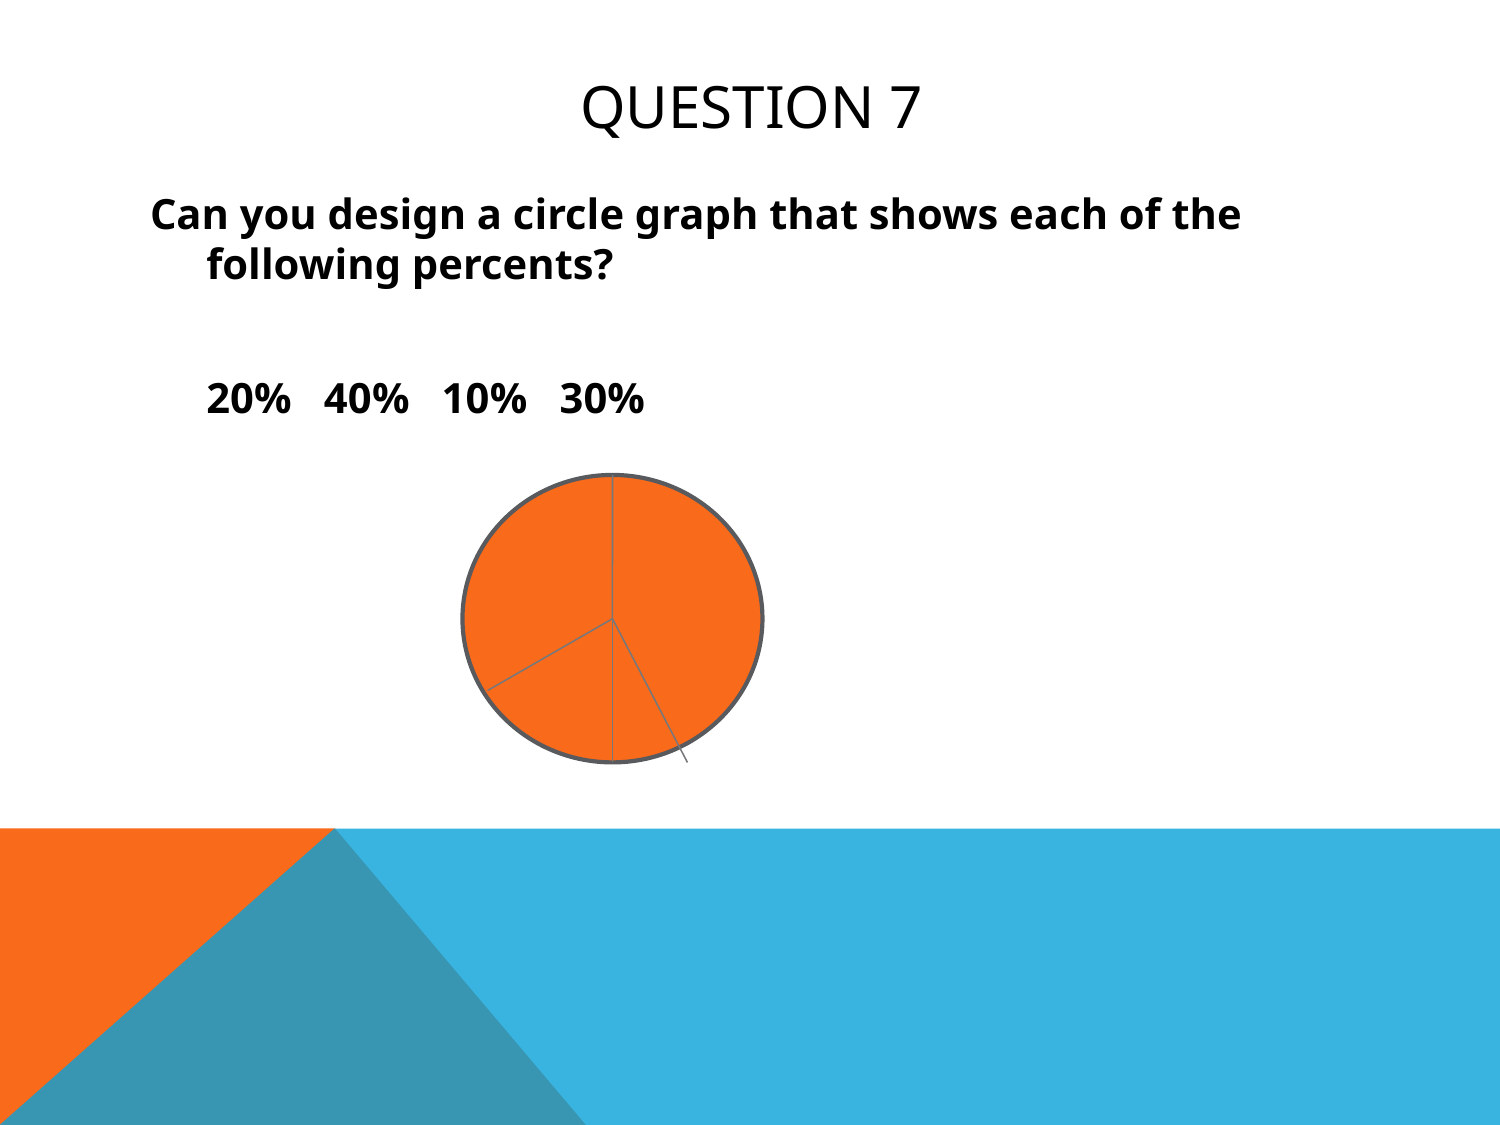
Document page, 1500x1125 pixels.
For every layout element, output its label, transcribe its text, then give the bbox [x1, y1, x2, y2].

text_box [613, 618, 688, 763]
text_box [460, 472, 765, 765]
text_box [487, 618, 613, 691]
list Can you design a circle graph that shows each of the following percents? 20% 40% 10% 30% [135, 180, 1369, 768]
title Question 7 [135, 60, 1369, 150]
